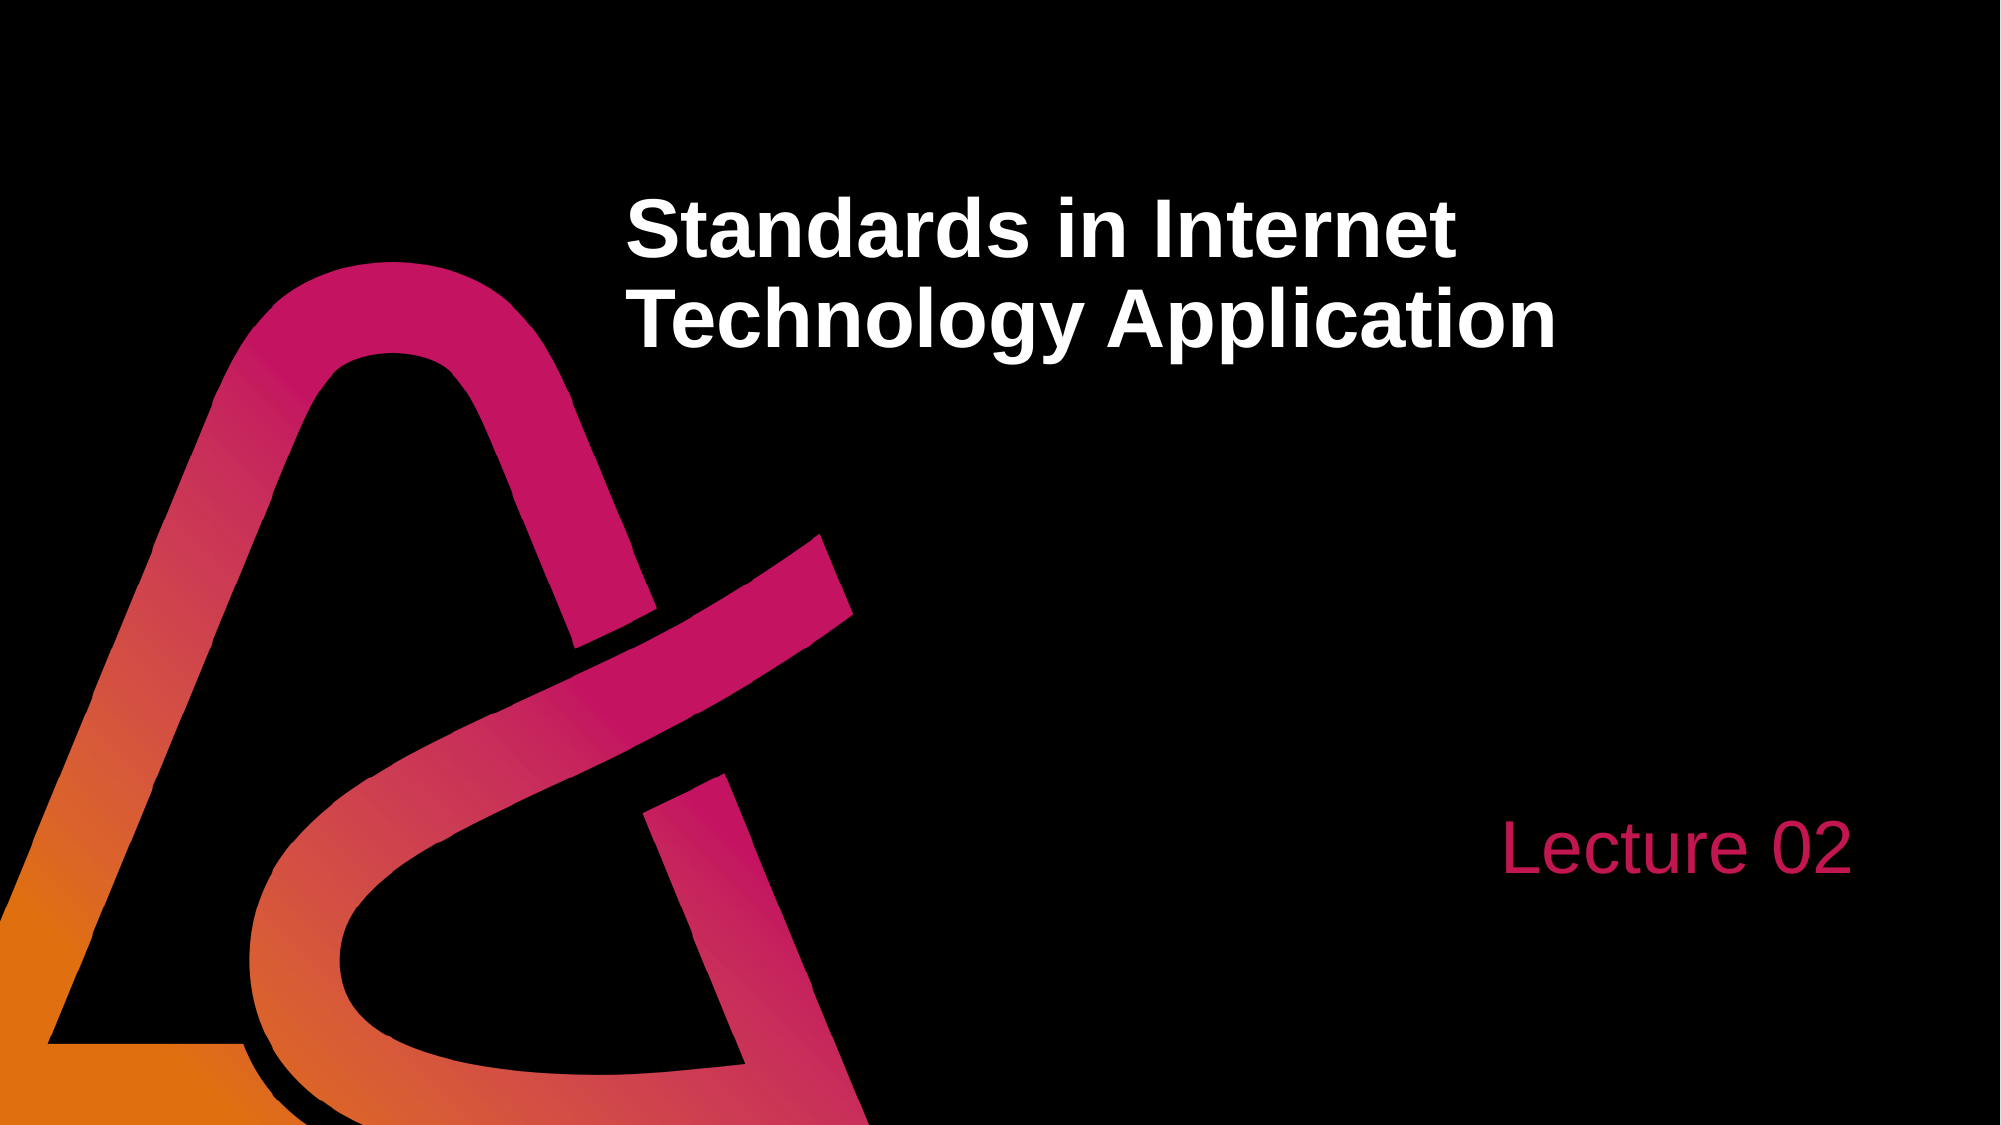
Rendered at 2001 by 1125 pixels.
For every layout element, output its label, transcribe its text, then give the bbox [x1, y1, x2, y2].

text_box Lecture 02 [452, 684, 1870, 1015]
title Standards in Internet Technology Application [610, 110, 1870, 441]
